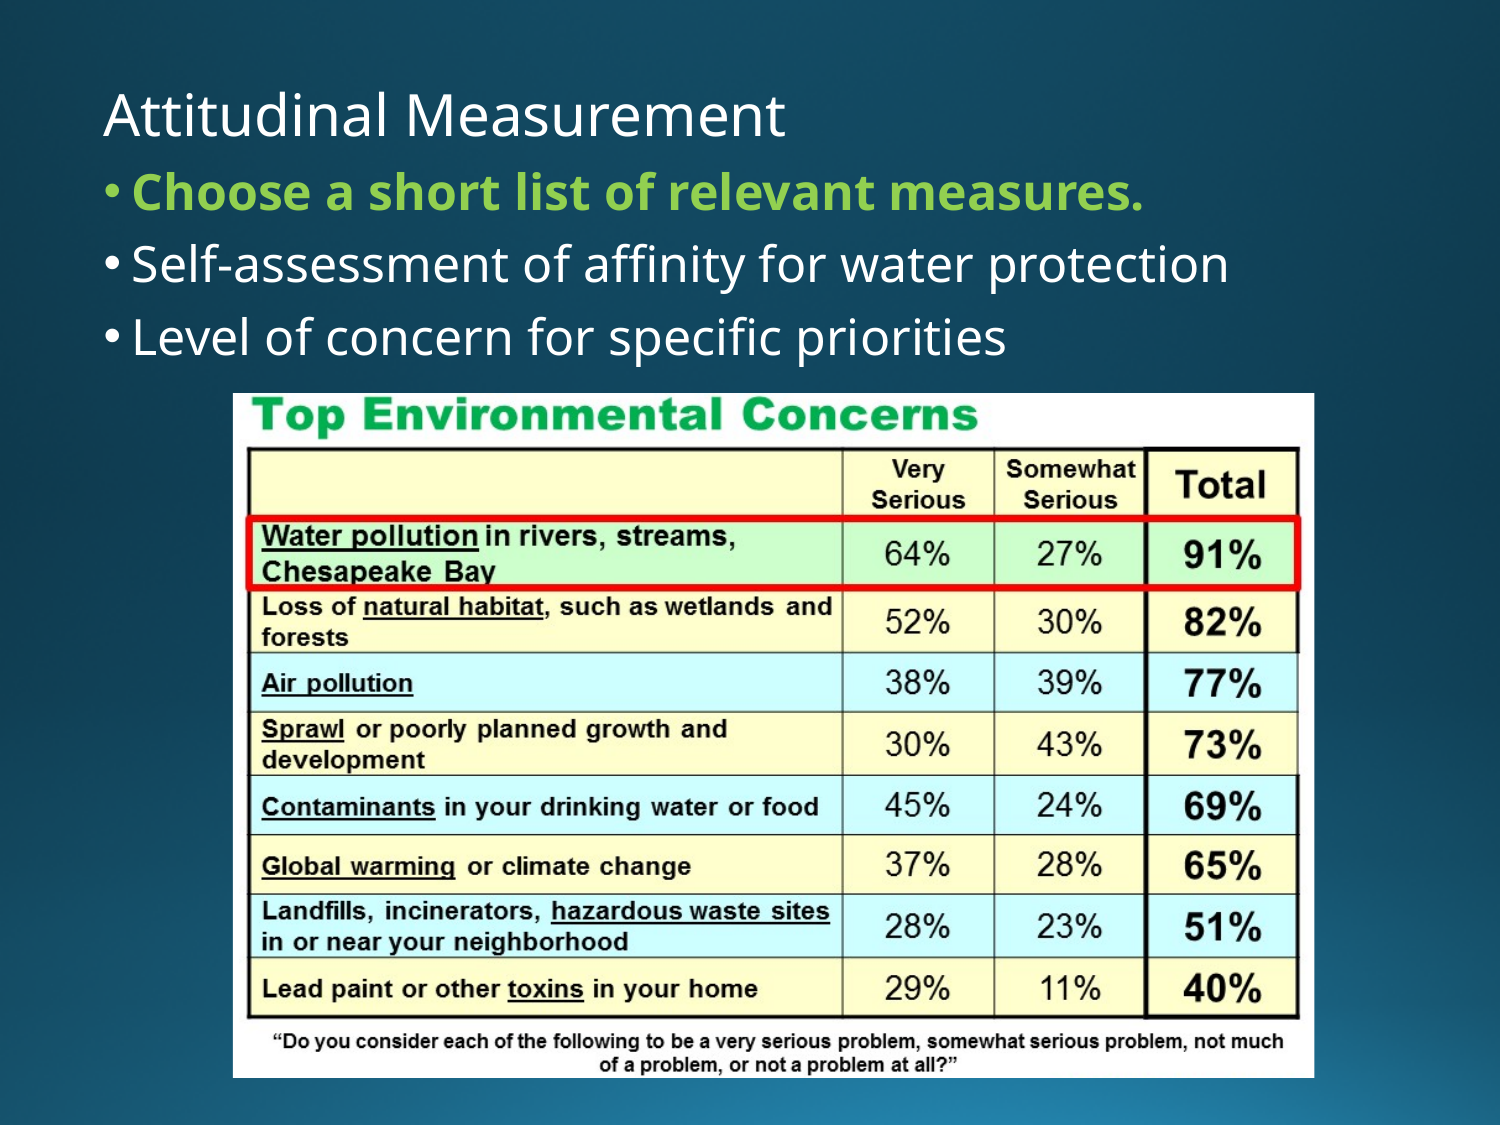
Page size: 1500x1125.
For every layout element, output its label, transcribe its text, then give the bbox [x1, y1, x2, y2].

text_box Attitudinal Measurement Choose a short list of relevant measures. Self-assessment of affinity for water protection Level of concern for specific priorities [88, 70, 1371, 394]
picture [0, 0, 1500, 1125]
